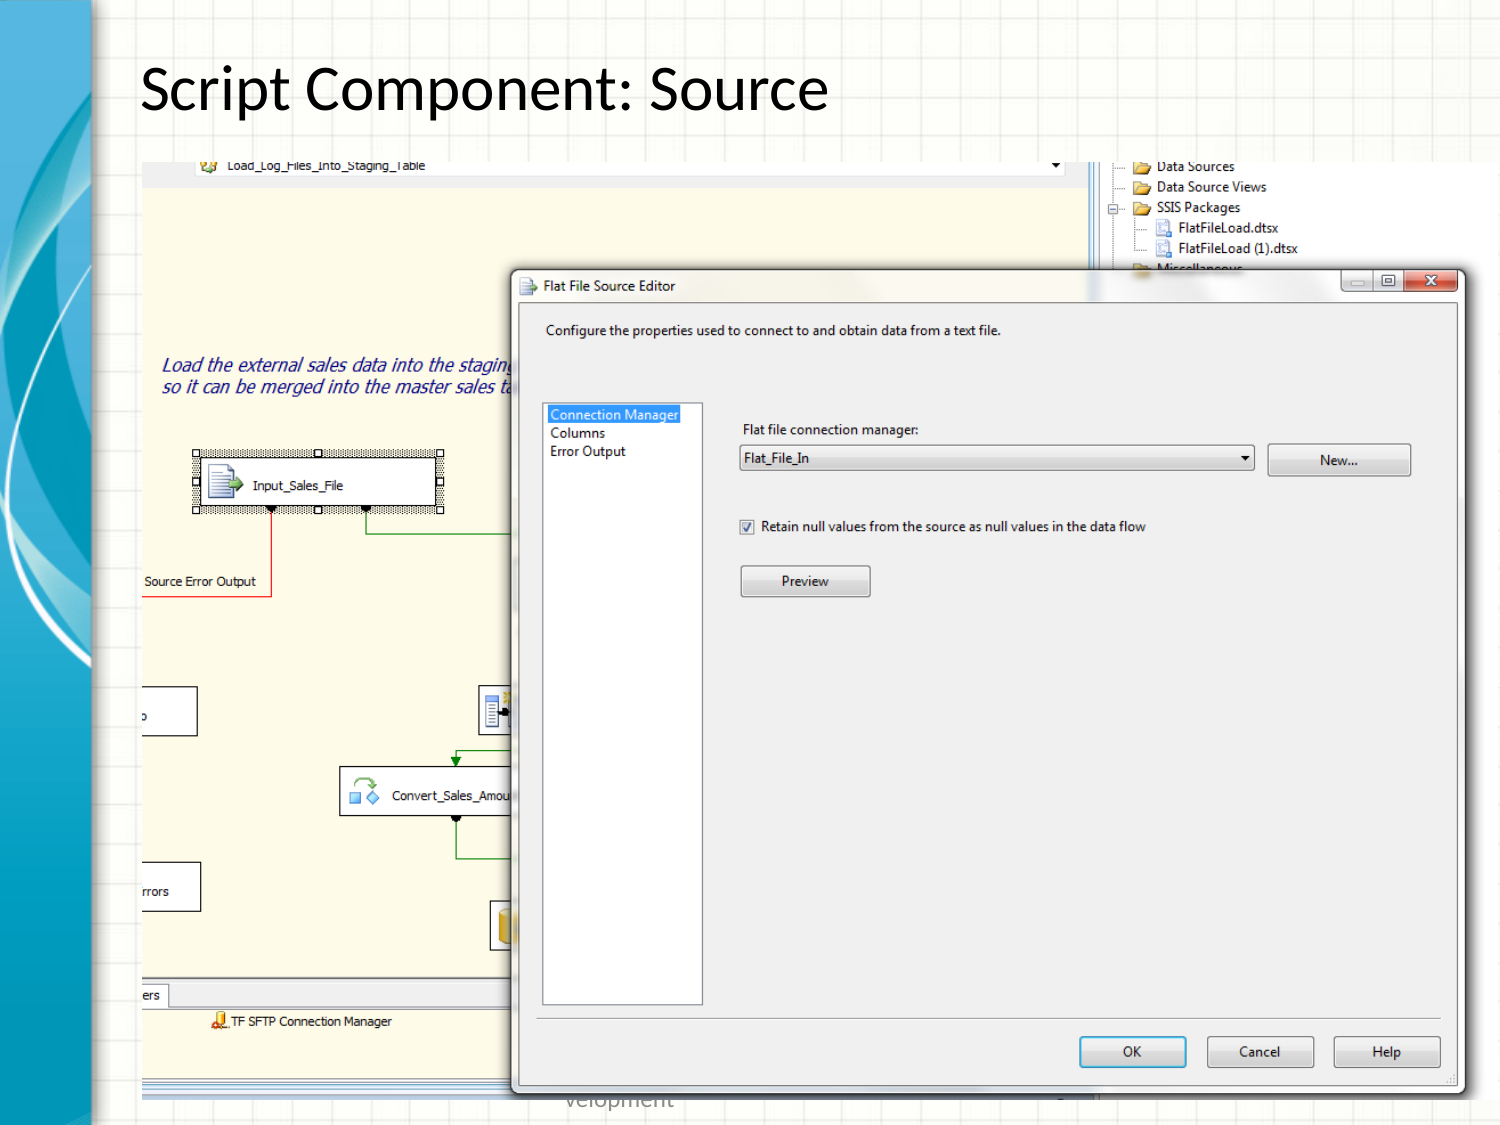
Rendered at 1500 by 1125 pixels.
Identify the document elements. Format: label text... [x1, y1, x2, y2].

picture [0, 0, 1500, 1125]
title Script Component: Source [125, 37, 1450, 131]
